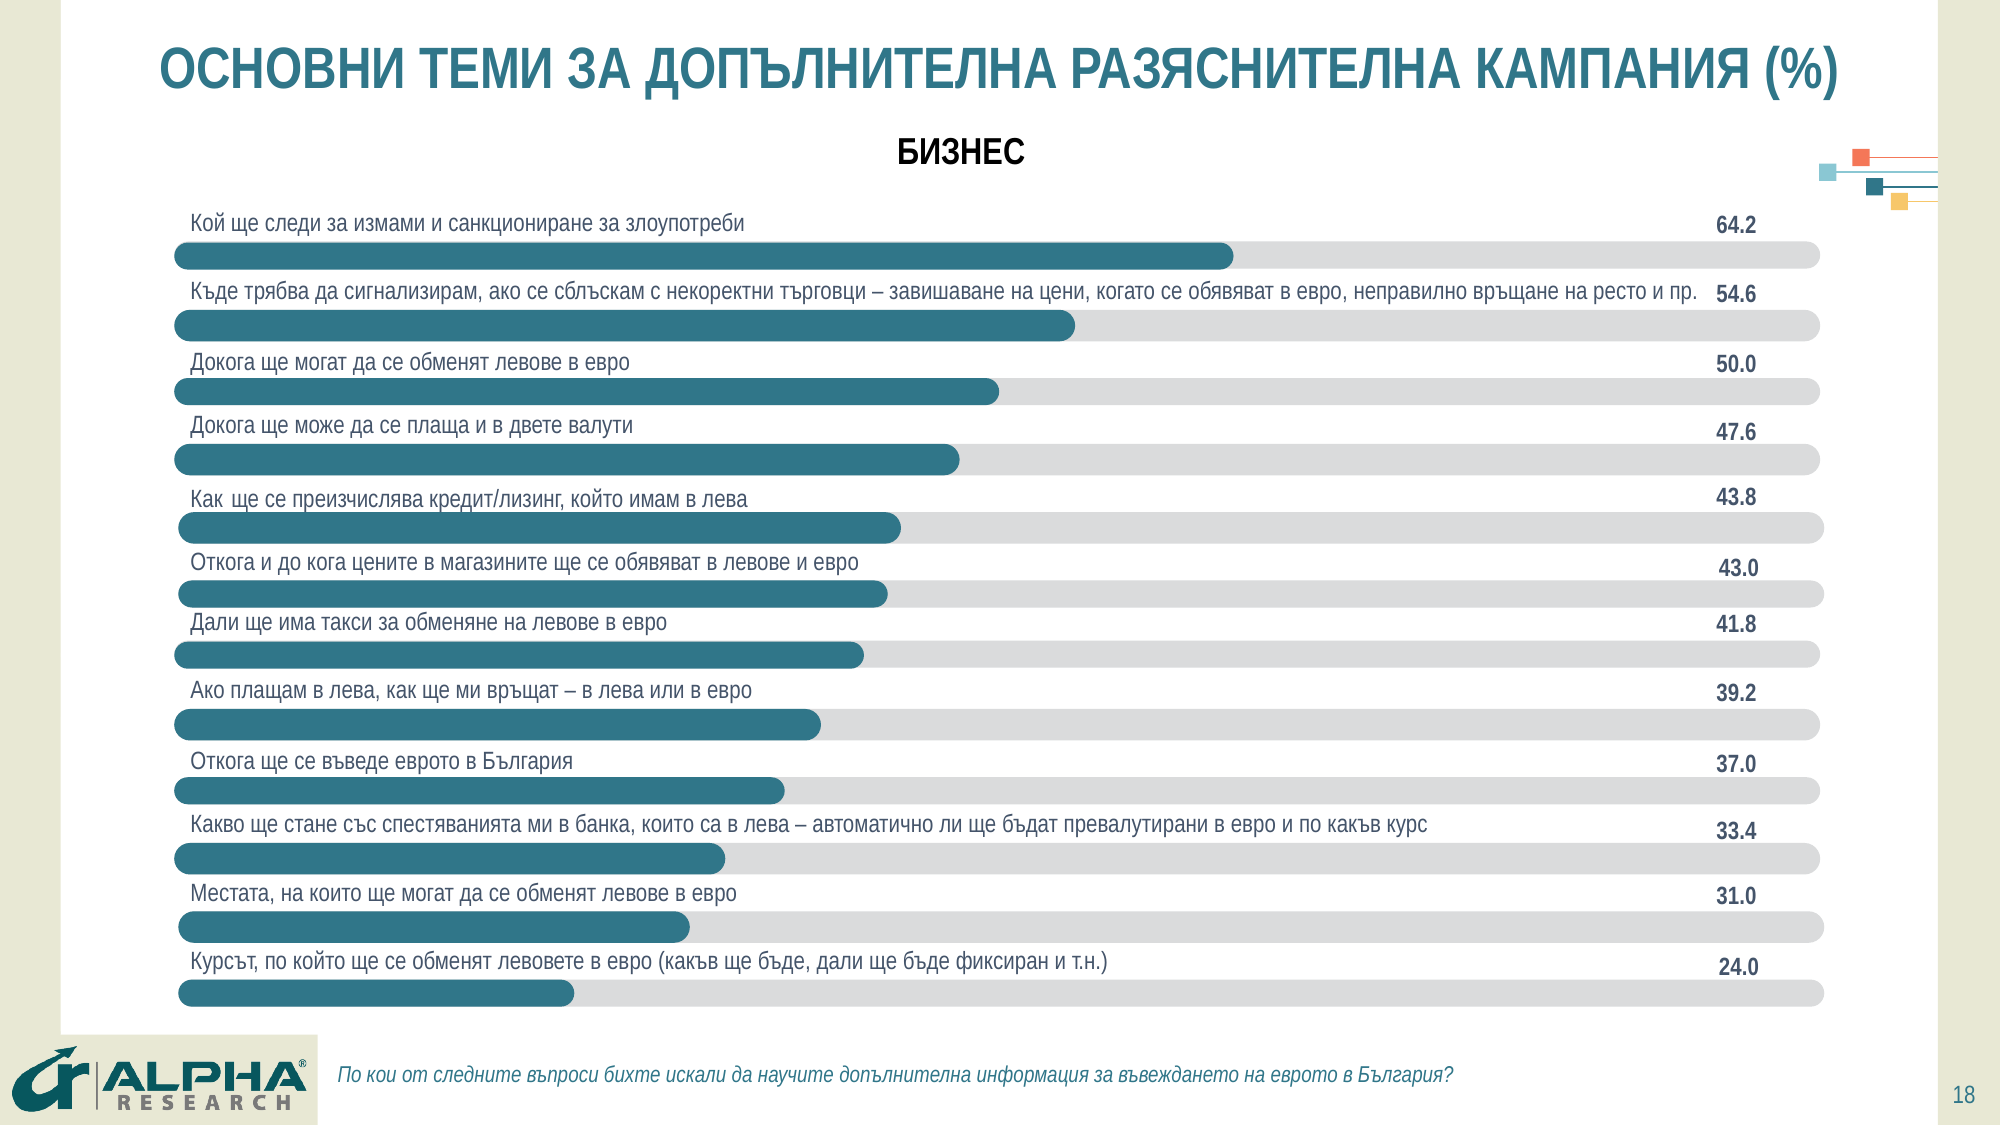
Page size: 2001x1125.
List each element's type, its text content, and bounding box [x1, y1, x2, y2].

text_box БИЗНЕС [652, 119, 1270, 180]
picture [12, 1046, 307, 1112]
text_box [174, 197, 1825, 1007]
slide_number 18 [1923, 1063, 1991, 1124]
list По кои от следните въпроси бихте искали да научите допълнителна информация за въвеждането на еврото в България? [322, 1055, 1891, 1121]
title ОСНОВНИ ТЕМИ ЗА ДОПЪЛНИТЕЛНА РАЗЯСНИТЕЛНА КАМПАНИЯ (%) [75, 12, 1924, 135]
